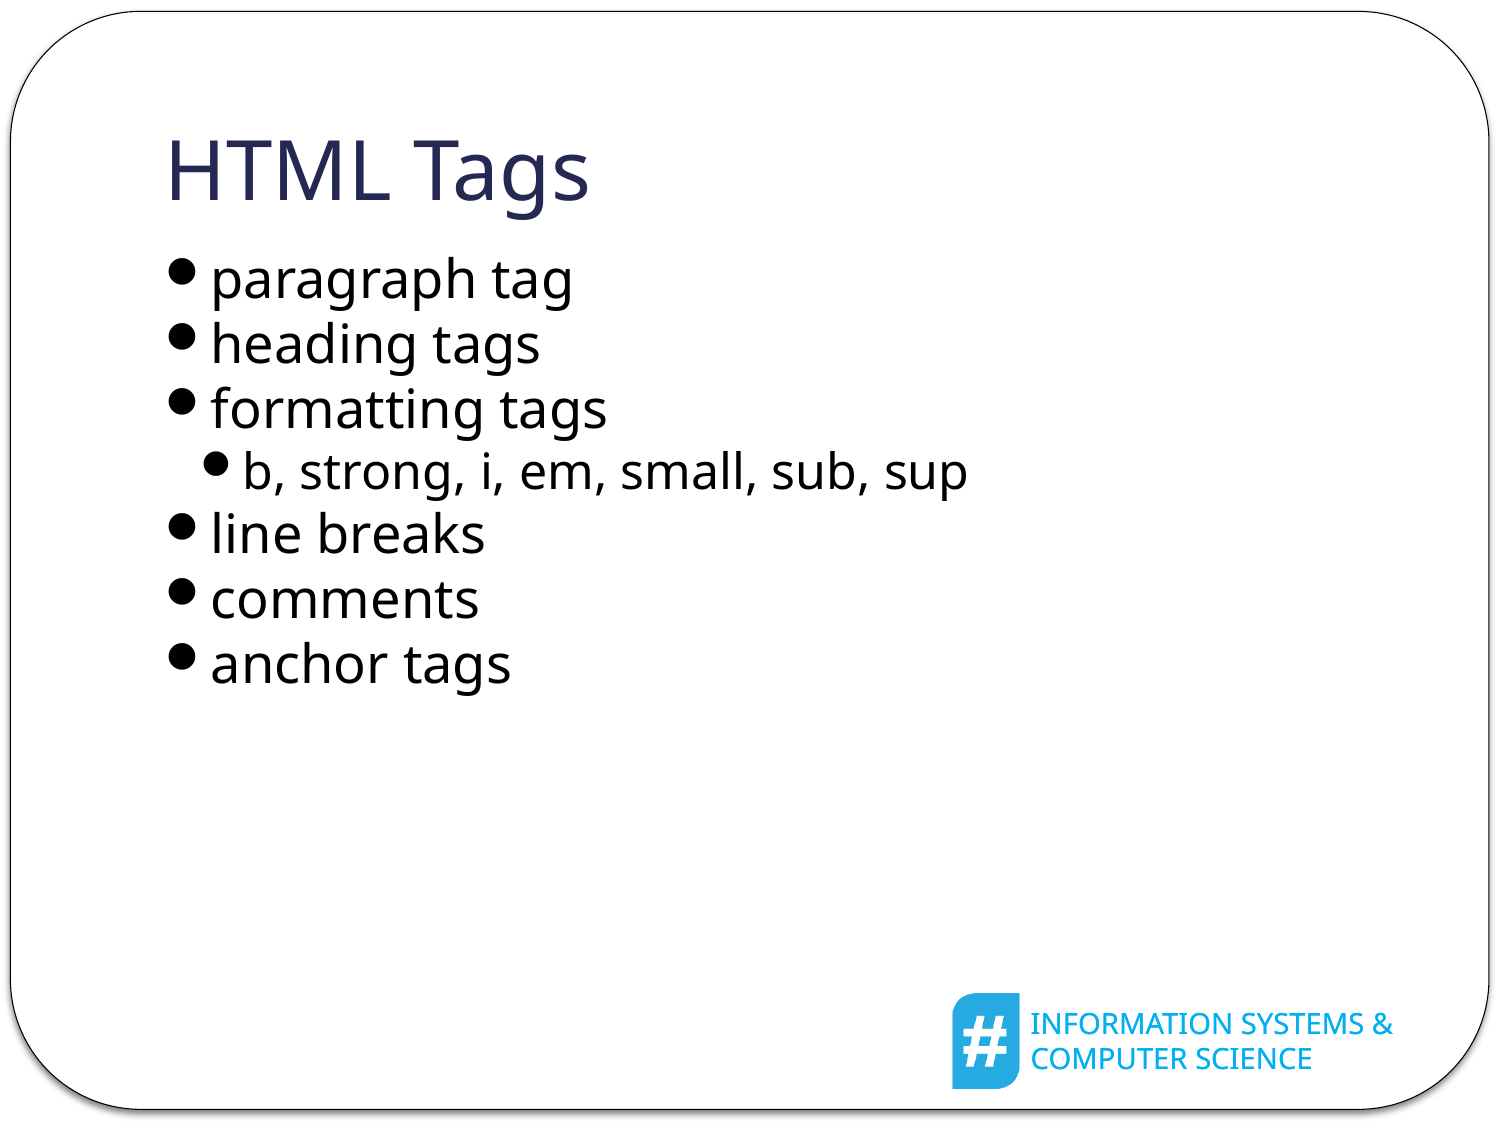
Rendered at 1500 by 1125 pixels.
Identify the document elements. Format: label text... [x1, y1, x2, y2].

text_box HTML Tags [150, 45, 1425, 233]
text_box paragraph tag heading tags formatting tags b, strong, i, em, small, sub, sup line breaks comments anchor tags [150, 237, 1425, 988]
picture [950, 990, 1022, 1090]
